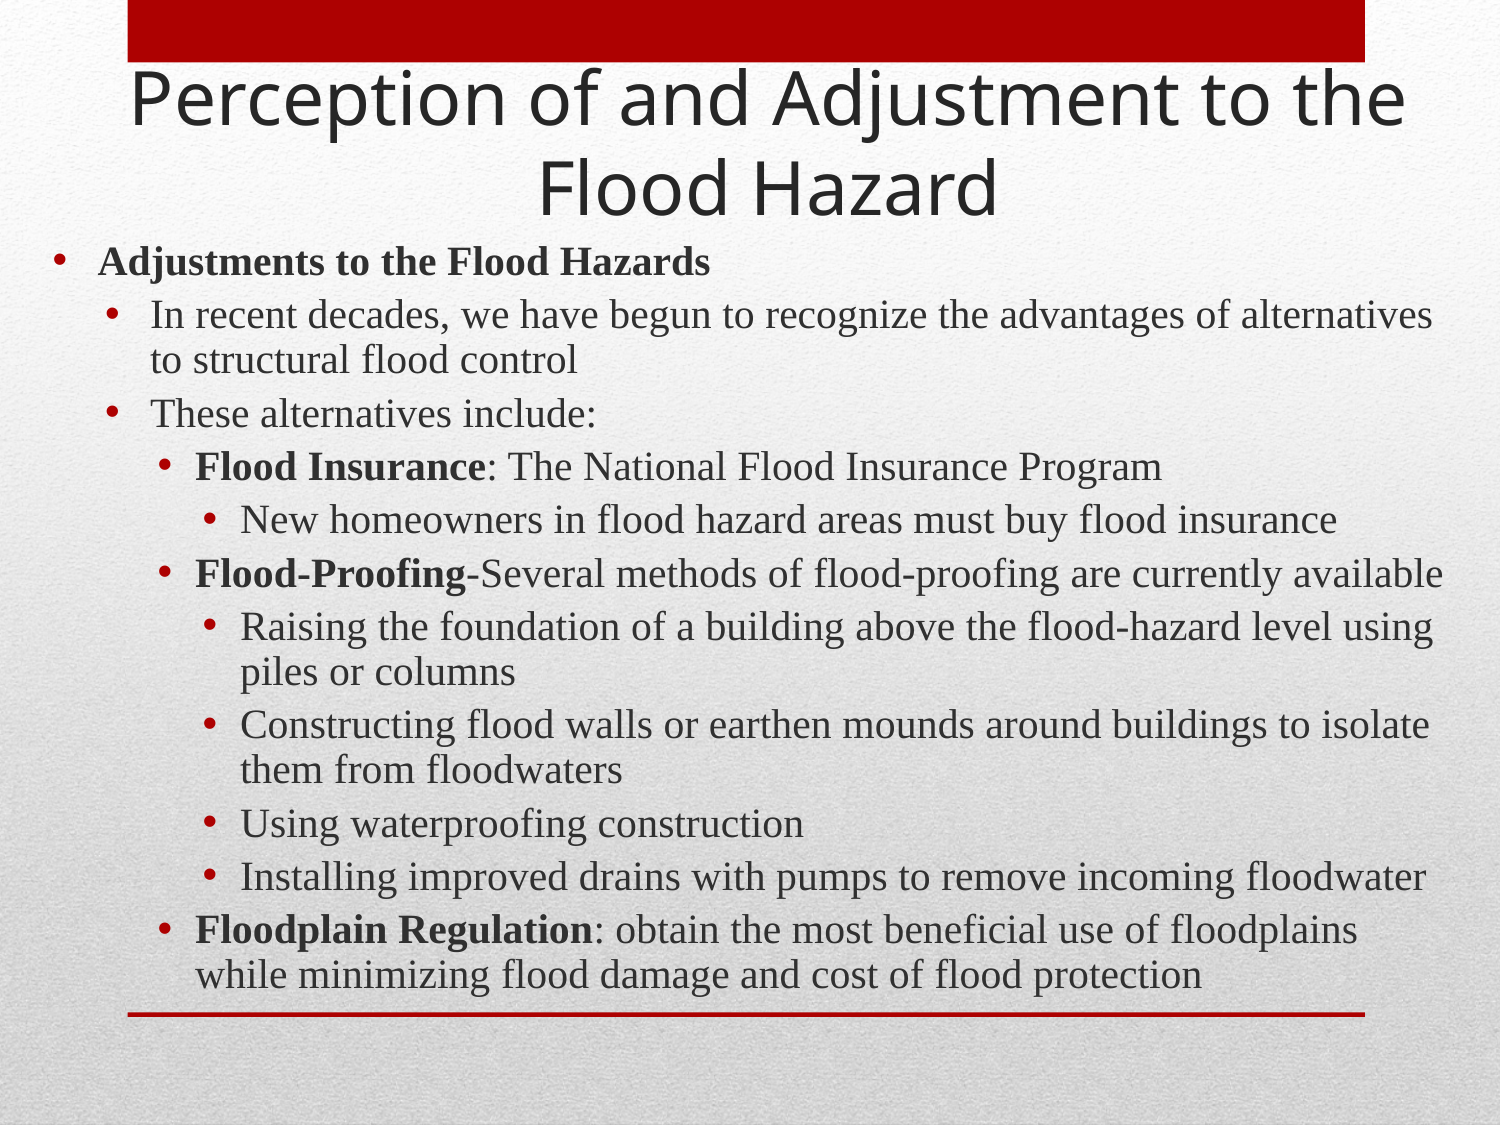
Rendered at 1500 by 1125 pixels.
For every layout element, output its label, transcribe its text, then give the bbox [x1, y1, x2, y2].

title Perception of and Adjustment to the Flood Hazard [50, 50, 1488, 238]
list Adjustments to the Flood Hazards In recent decades, we have begun to recognize the advantages of alternatives to structural flood control These alternatives include: Flood Insurance: The National Flood Insurance Program New homeowners in flood hazard areas must buy flood insurance Flood-Proofing-Several methods of flood-proofing are currently available Raising the foundation of a building above the flood-hazard level using piles or columns Constructing flood walls or earthen mounds around buildings to isolate them from floodwaters Using waterproofing construction Installing improved drains with pumps to remove incoming floodwater Floodplain Regulation: obtain the most beneficial use of floodplains while minimizing flood damage and cost of flood protection [37, 224, 1475, 1013]
